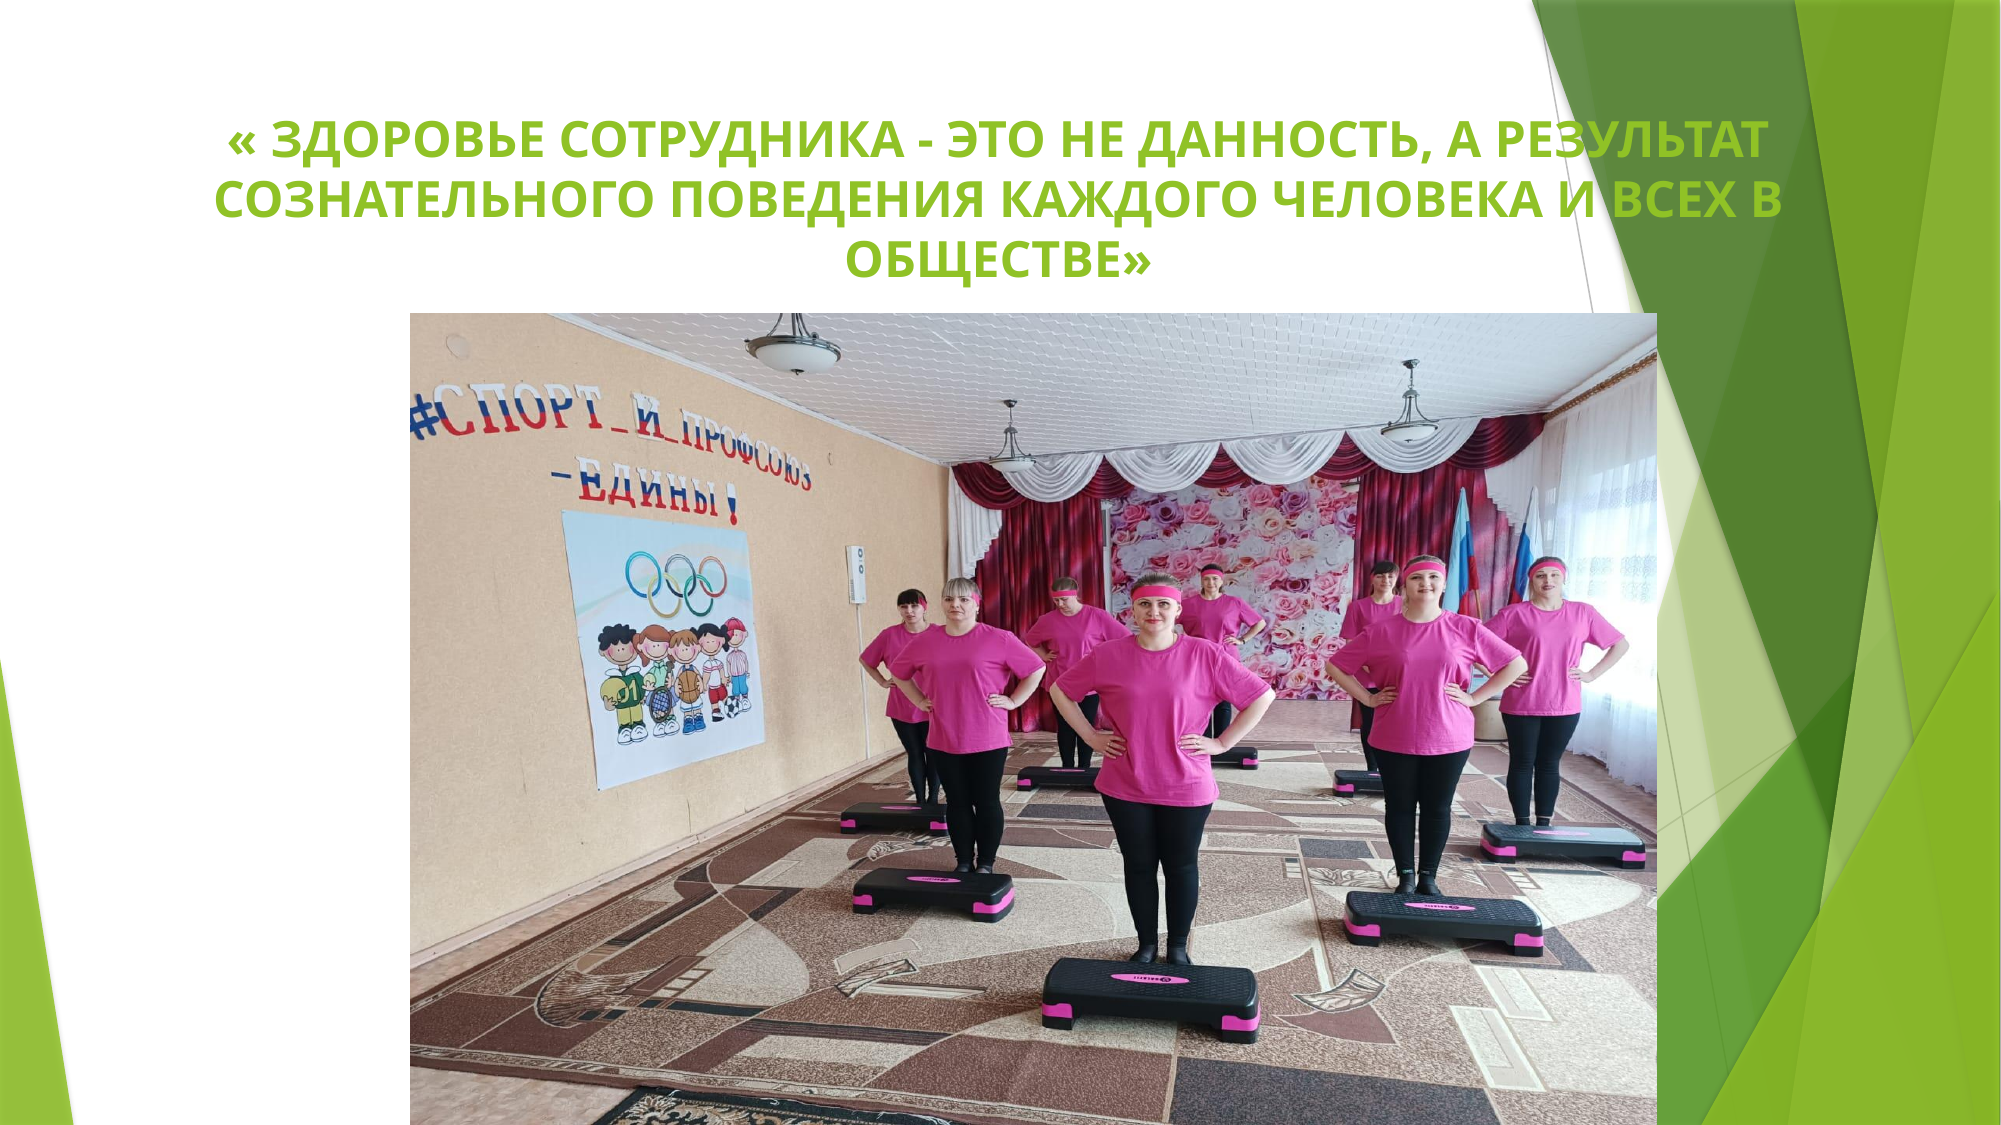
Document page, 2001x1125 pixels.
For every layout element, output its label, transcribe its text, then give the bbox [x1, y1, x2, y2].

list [409, 312, 1658, 1125]
title « ЗДОРОВЬЕ СОТРУДНИКА - ЭТО НЕ ДАННОСТЬ, А РЕЗУЛЬТАТ СОЗНАТЕЛЬНОГО ПОВЕДЕНИЯ КАЖДОГО ЧЕЛОВЕКА И ВСЕХ В ОБЩЕСТВЕ» [76, 99, 1920, 404]
